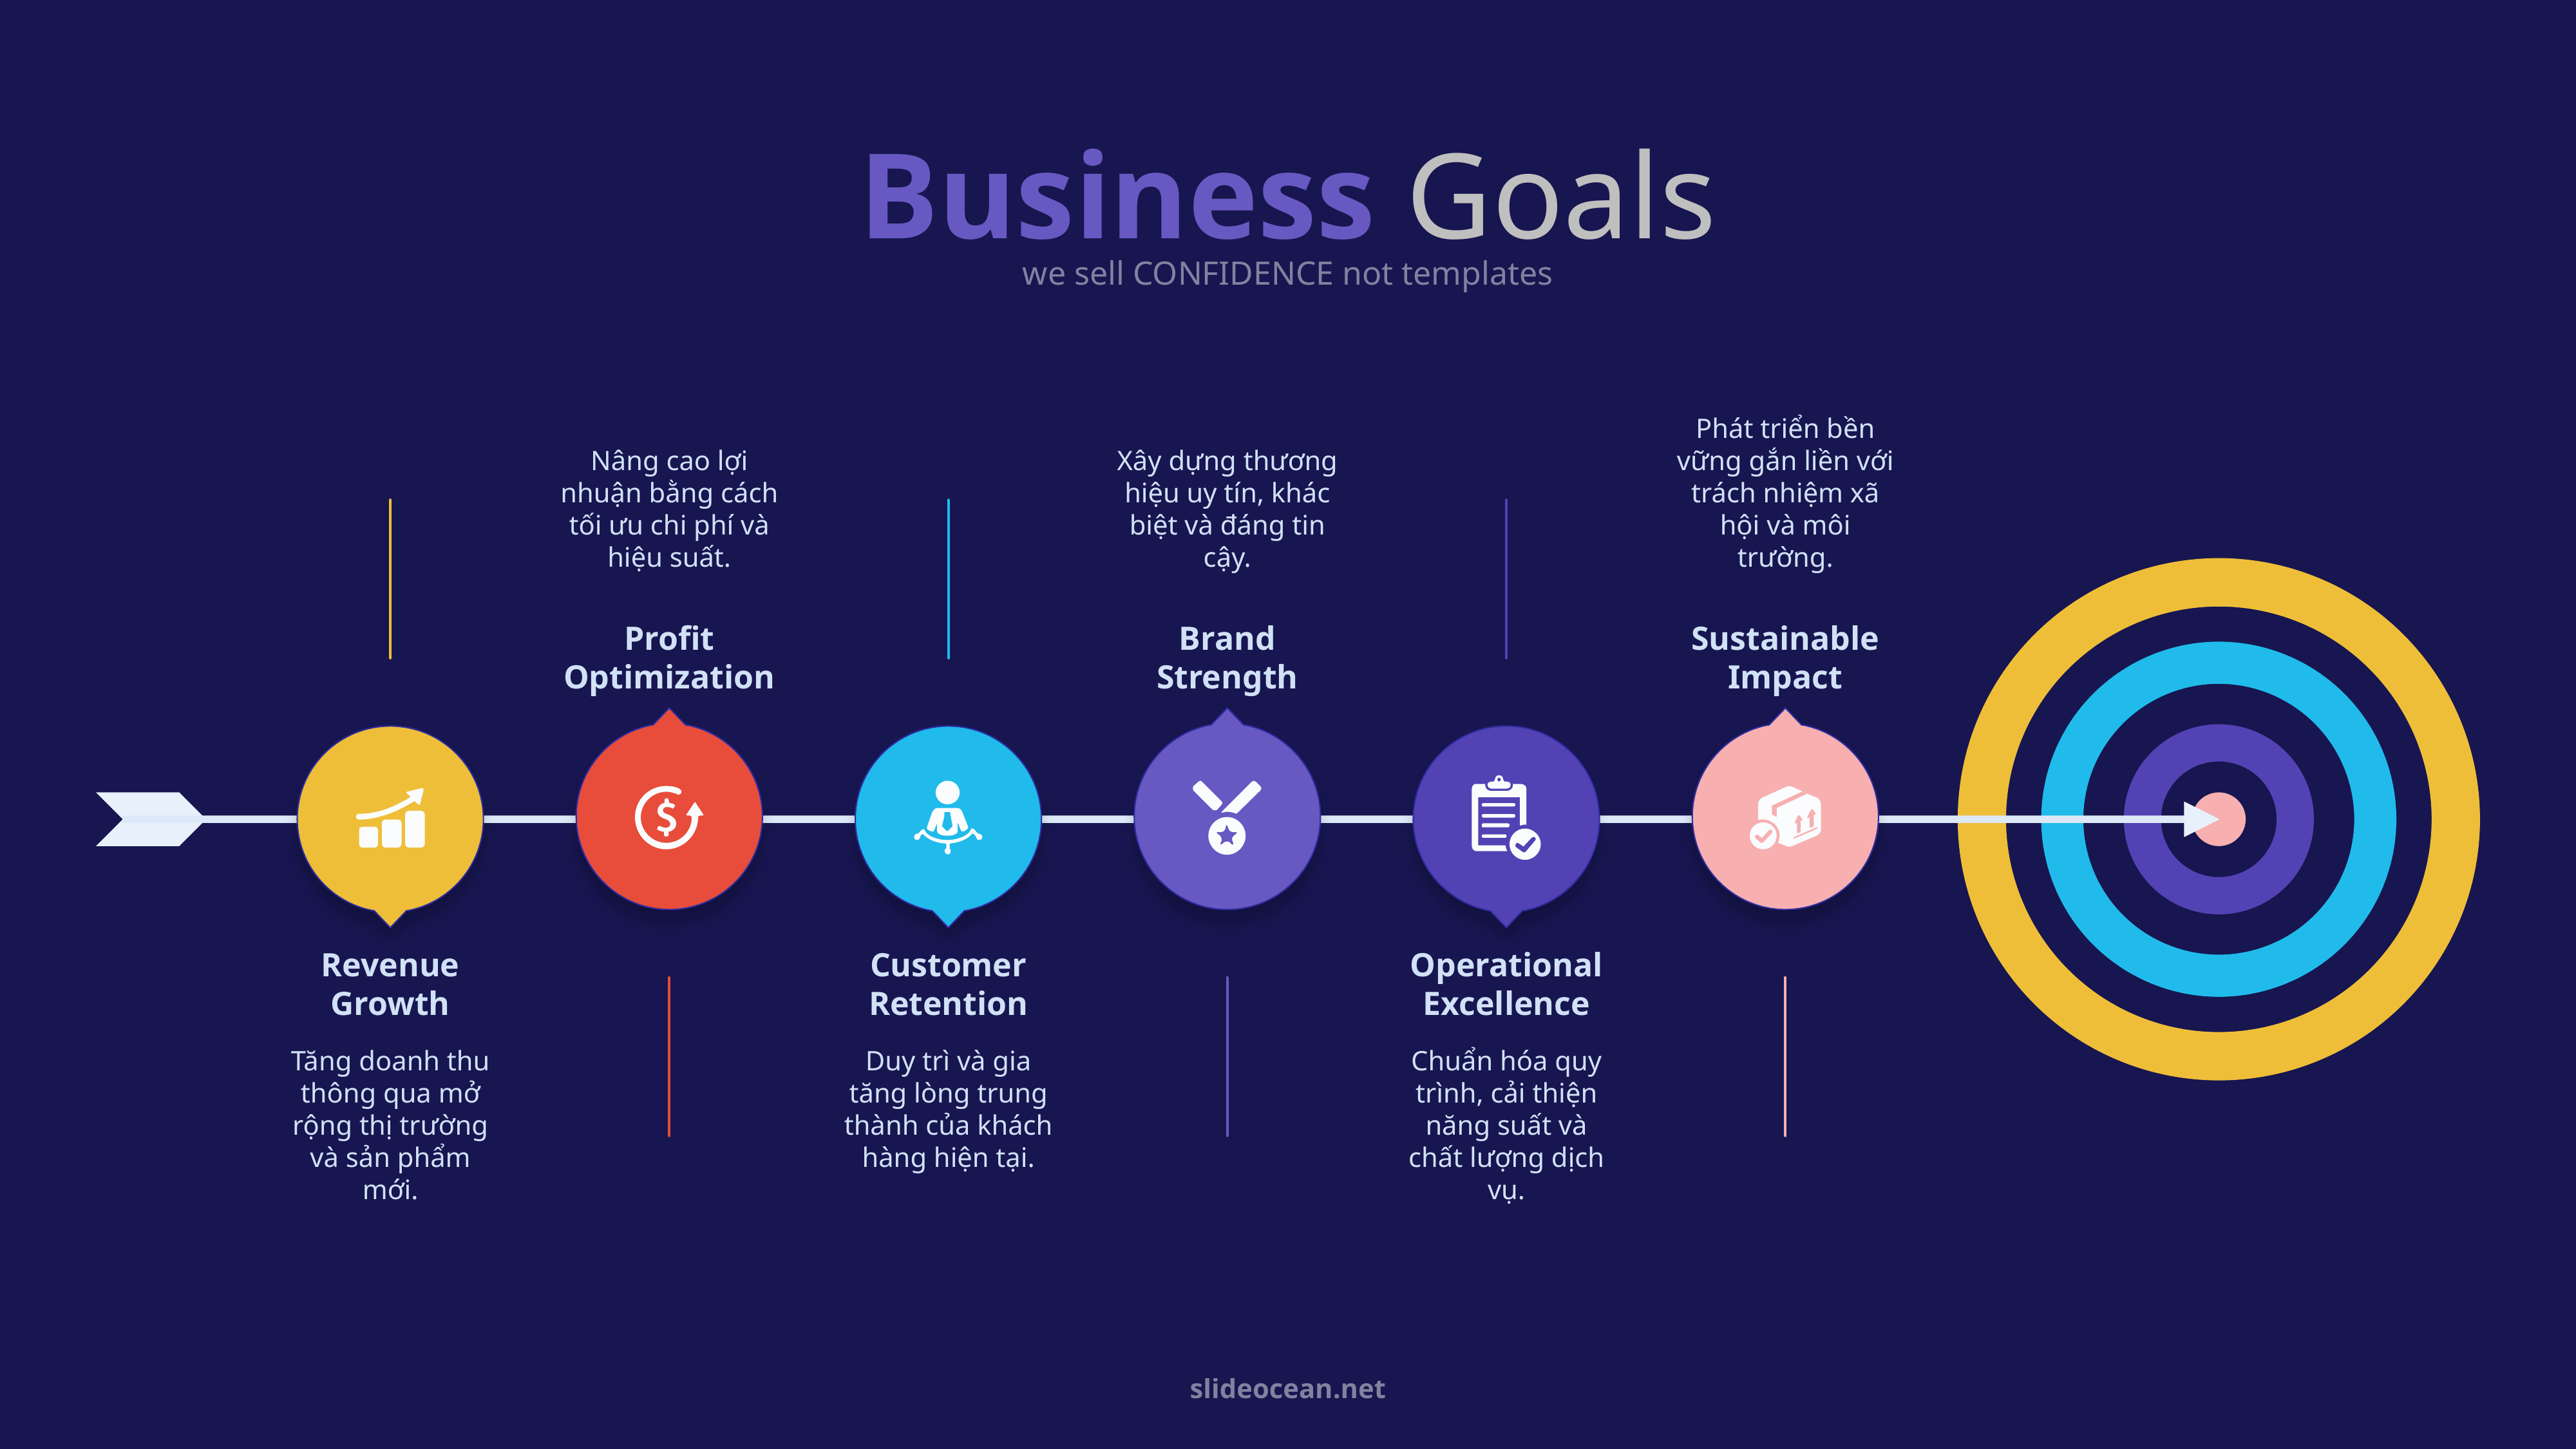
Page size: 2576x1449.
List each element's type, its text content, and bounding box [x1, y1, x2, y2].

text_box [914, 781, 983, 855]
text_box Phát triển bền vững gắn liền với trách nhiệm xã hội và môi trường. [1665, 406, 1906, 578]
text_box Tăng doanh thu thông qua mở rộng thị trường và sản phẩm mới. [270, 1039, 511, 1210]
text_box [1694, 706, 1876, 792]
text_box [858, 725, 1039, 792]
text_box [1262, 792, 2220, 846]
text_box [1137, 706, 1318, 792]
text_box [1472, 784, 1527, 792]
text_box [1138, 846, 1316, 911]
text_box Sustainable Impact [1665, 612, 1906, 700]
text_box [983, 792, 1193, 846]
text_box Xây dựng thương hiệu uy tín, khác biệt và đáng tin cậy. [1106, 439, 1348, 578]
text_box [1193, 780, 1262, 855]
text_box Nâng cao lợi nhuận bằng cách tối ưu chi phí và hiệu suất. [549, 439, 790, 578]
text_box [2126, 723, 2315, 915]
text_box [425, 792, 634, 846]
text_box [578, 706, 760, 792]
text_box Profit Optimization [549, 612, 790, 700]
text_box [634, 786, 705, 849]
text_box Duy trì và gia tăng lòng trung thành của khách hàng hiện tại. [828, 1039, 1069, 1177]
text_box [355, 787, 425, 848]
text_box [1472, 846, 1508, 851]
text_box [2213, 791, 2247, 847]
text_box Brand Strength [1134, 612, 1321, 700]
text_box [1754, 846, 1772, 849]
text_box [705, 792, 914, 846]
text_box [580, 846, 759, 911]
text_box [300, 846, 480, 929]
text_box slideocean.net [1180, 1367, 1396, 1409]
text_box [858, 846, 1039, 929]
text_box [2042, 641, 2398, 998]
text_box Customer Retention [828, 940, 1069, 1027]
text_box [300, 725, 480, 792]
text_box Revenue Growth [270, 940, 511, 1027]
text_box [1774, 786, 1803, 792]
text_box Operational Excellence [1365, 940, 1648, 1027]
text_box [95, 792, 355, 846]
text_box [1416, 846, 1596, 929]
text_box [1487, 775, 1511, 789]
text_box Business Goals [849, 116, 1727, 267]
text_box [1958, 557, 2481, 1081]
text_box Chuẩn hóa quy trình, cải thiện năng suất và chất lượng dịch vụ. [1386, 1039, 1627, 1210]
text_box [1696, 846, 1875, 911]
text_box we sell CONFIDENCE not templates [1013, 267, 1563, 296]
text_box [1416, 725, 1596, 792]
text_box [1510, 846, 1541, 860]
